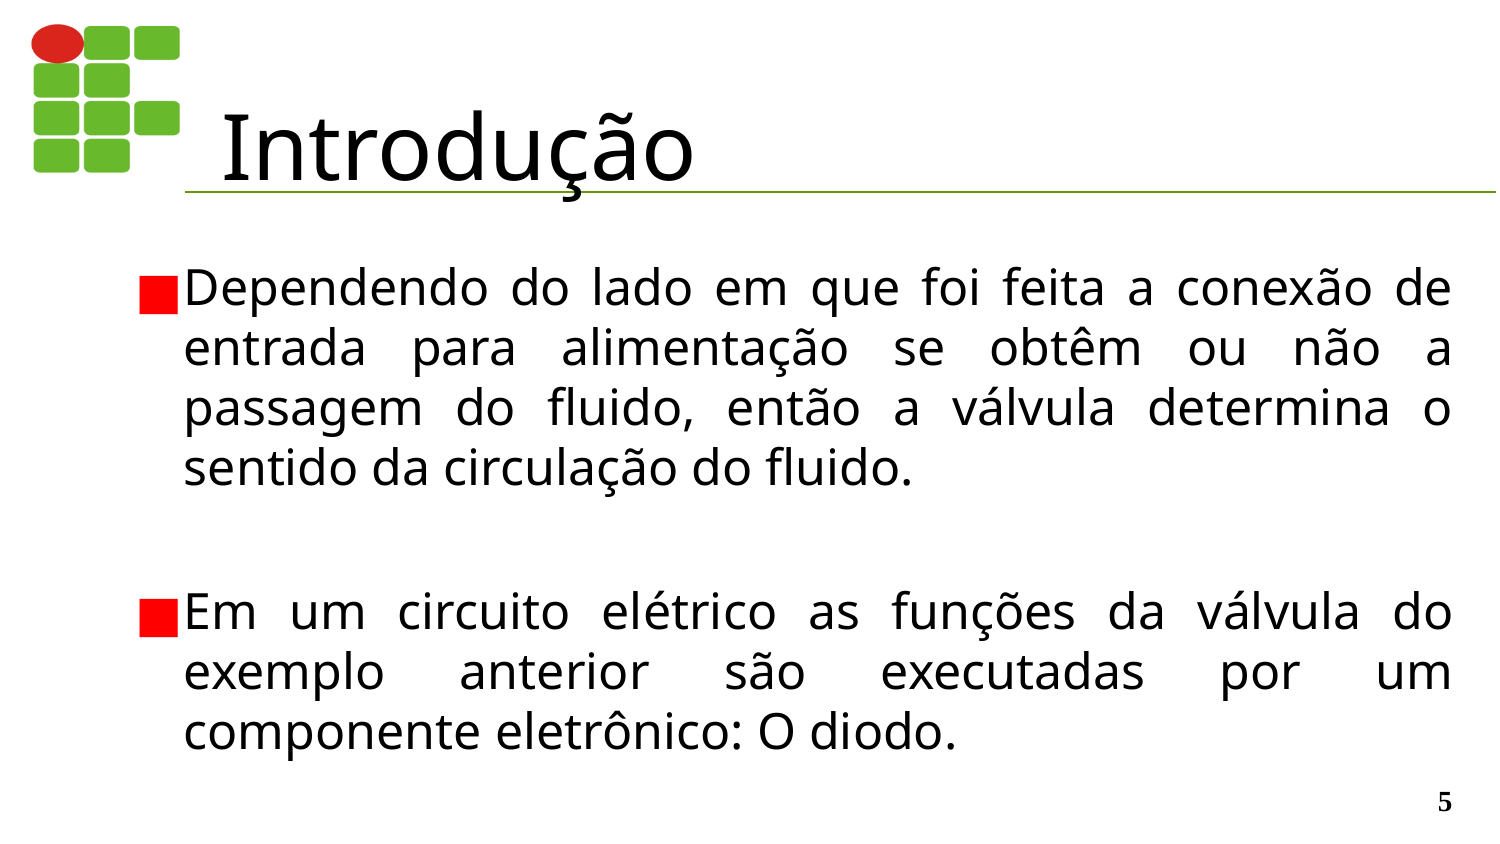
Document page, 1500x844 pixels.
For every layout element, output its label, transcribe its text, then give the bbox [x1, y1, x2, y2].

title Introdução [206, 26, 1468, 207]
text_box ‹#› [1155, 774, 1468, 825]
list Dependendo do lado em que foi feita a conexão de entrada para alimentação se obtêm ou não a passagem do fluido, então a válvula determina o sentido da circulação do fluido. Em um circuito elétrico as funções da válvula do exemplo anterior são executadas por um componente eletrônico: O diodo. [46, 248, 1469, 774]
picture [29, 23, 182, 174]
